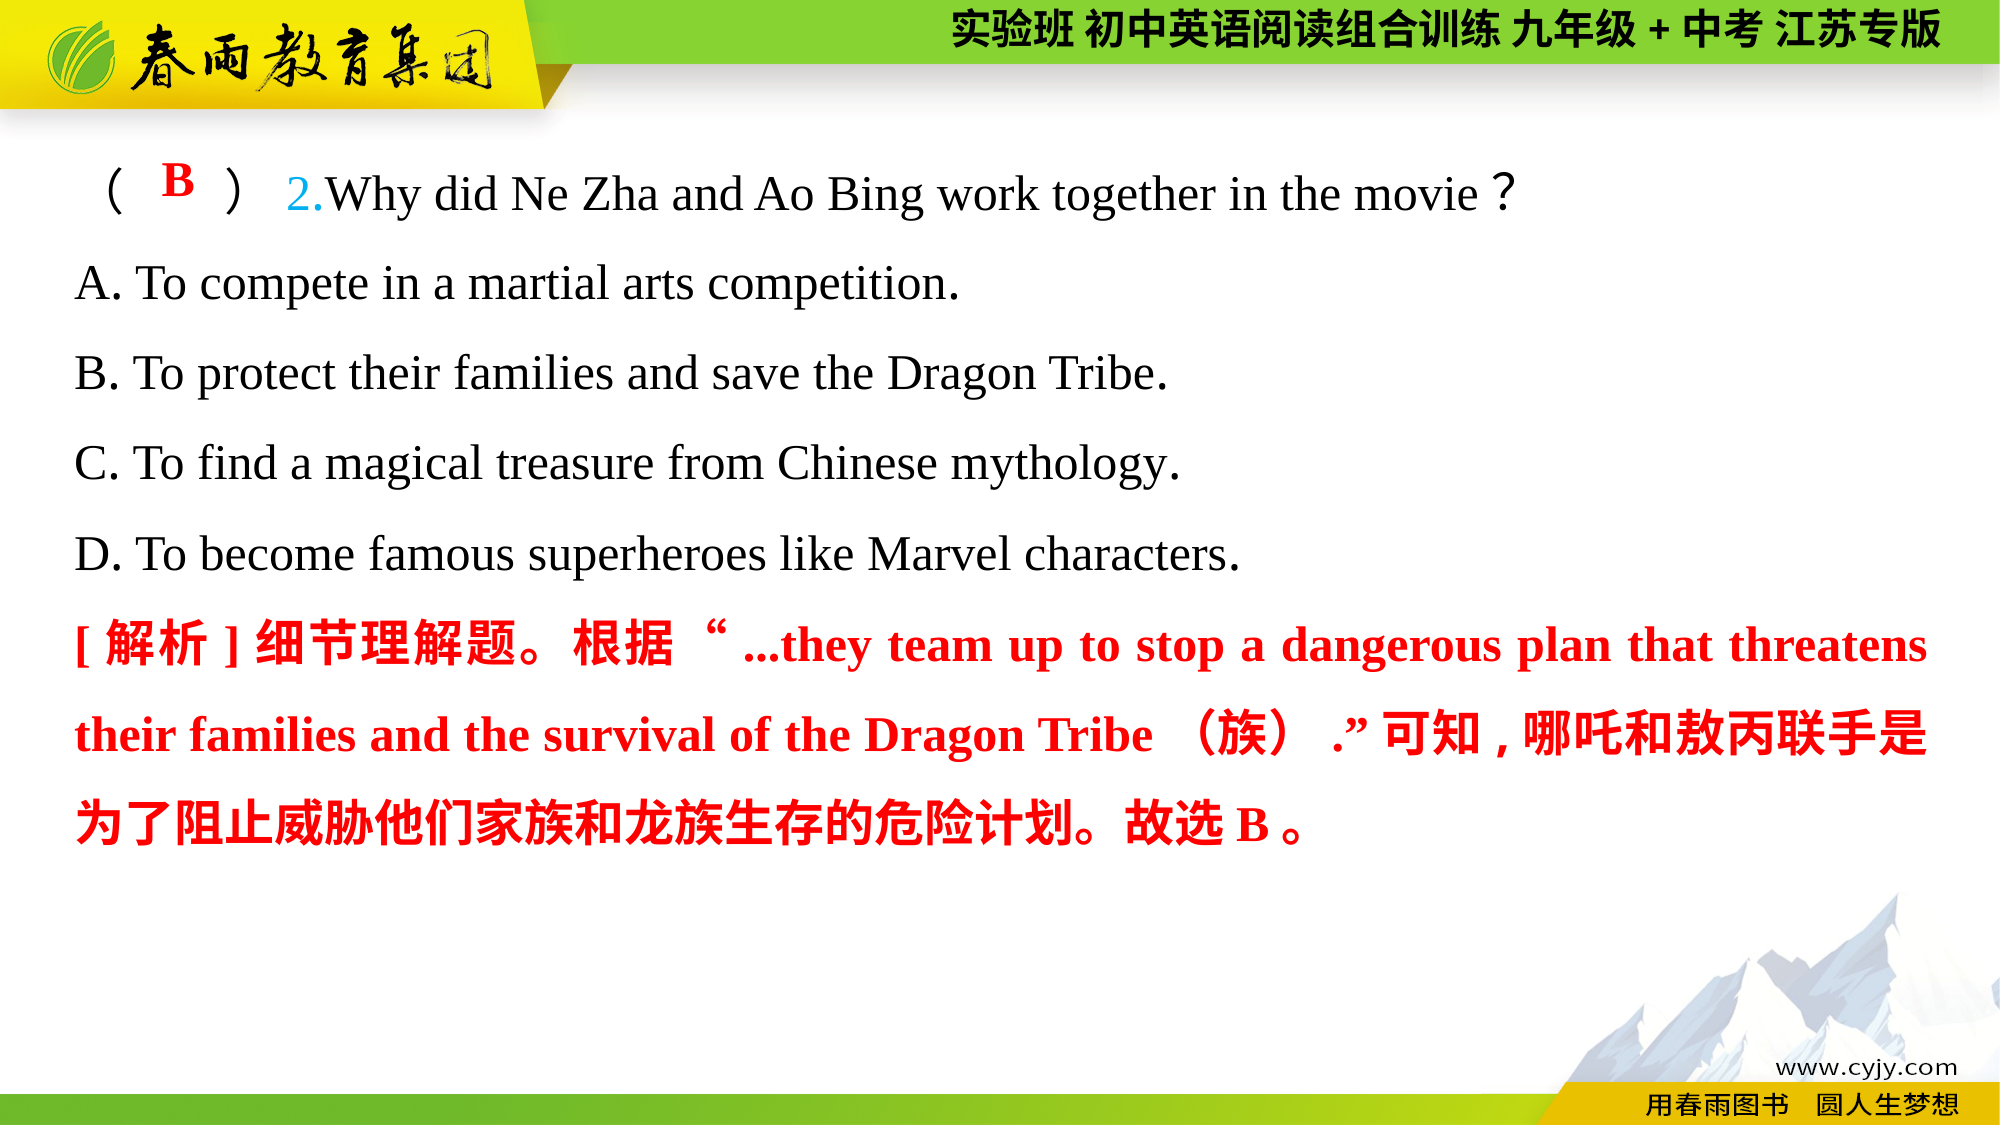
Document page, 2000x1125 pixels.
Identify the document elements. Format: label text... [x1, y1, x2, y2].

list （ ）2.Why did Ne Zha and Ao Bing work together in the movie？ A. To compete in a martial arts competition. B. To protect their families and save the Dragon Tribe. C. To find a magical treasure from Chinese mythology. D. To become famous superheroes like Marvel characters. [59, 122, 1944, 574]
text_box B [146, 138, 210, 214]
text_box [解析]细节理解题。根据“...they team up to stop a dangerous plan that threatens their families and the survival of the Dragon Tribe（族）.”可知,哪吒和敖丙联手是为了阻止威胁他们家族和龙族生存的危险计划。故选B。 [59, 574, 1944, 860]
picture [0, 0, 2000, 1125]
